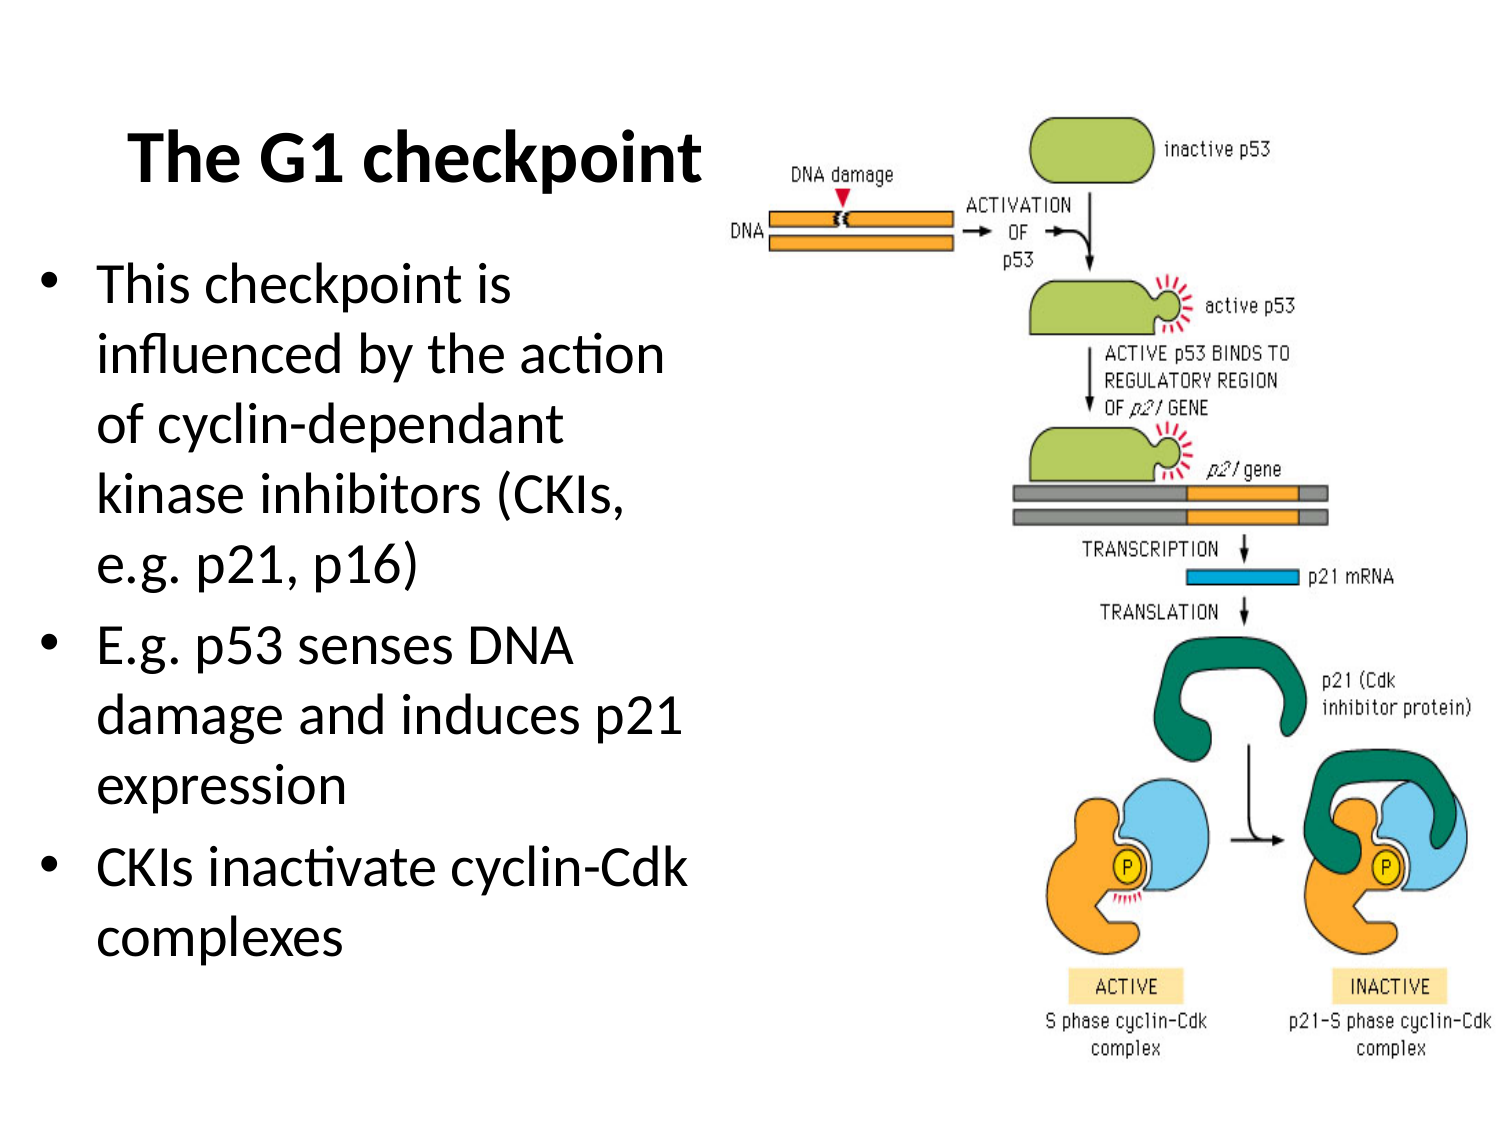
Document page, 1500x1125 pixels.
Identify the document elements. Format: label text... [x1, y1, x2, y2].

picture [724, 109, 1498, 1076]
text_box The G1 checkpoint [112, 99, 725, 237]
text_box This checkpoint is influenced by the action of cyclin-dependant kinase inhibitors (CKIs, e.g. p21, p16) E.g. p53 senses DNA damage and induces p21 expression CKIs inactivate cyclin-Cdk complexes [24, 237, 719, 913]
